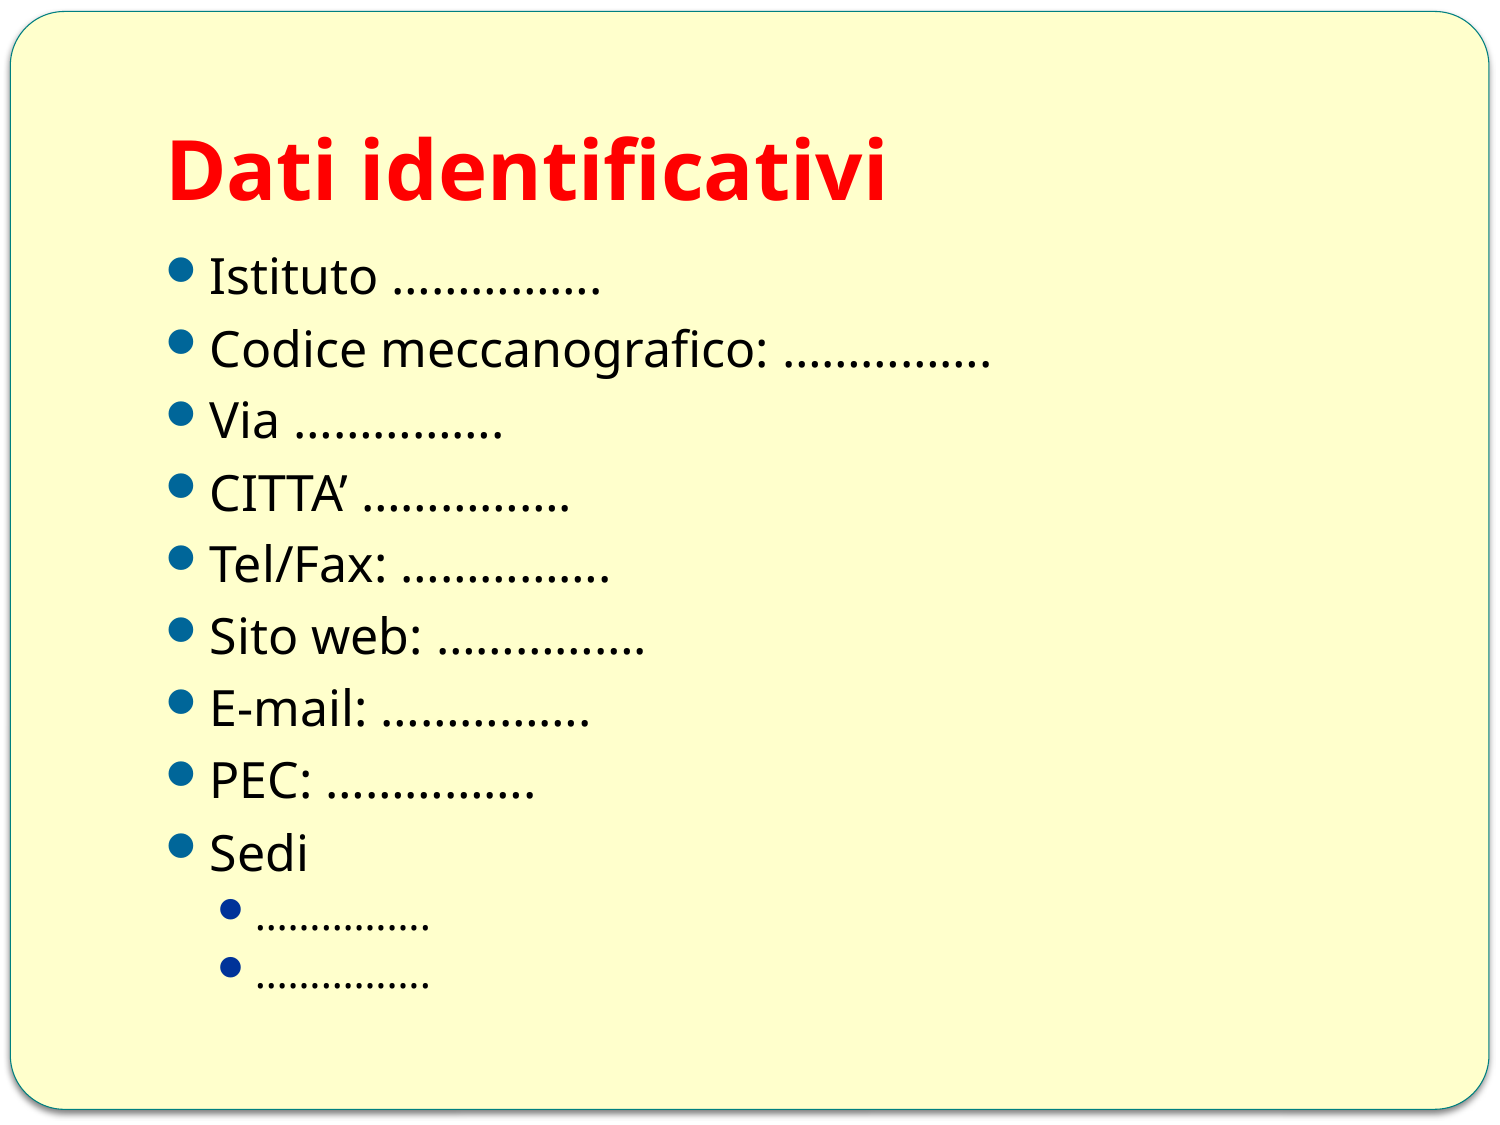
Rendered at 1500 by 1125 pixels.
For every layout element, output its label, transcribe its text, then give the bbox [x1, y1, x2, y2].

list Istituto ……………. Codice meccanografico: ……………. Via ……………. CITTA’ ……………. Tel/Fax: ……………. Sito web: ……………. E-mail: ……………. PEC: ……………. Sedi ……………. ……………. [149, 237, 1426, 1012]
title Dati identificativi [149, 44, 1426, 233]
